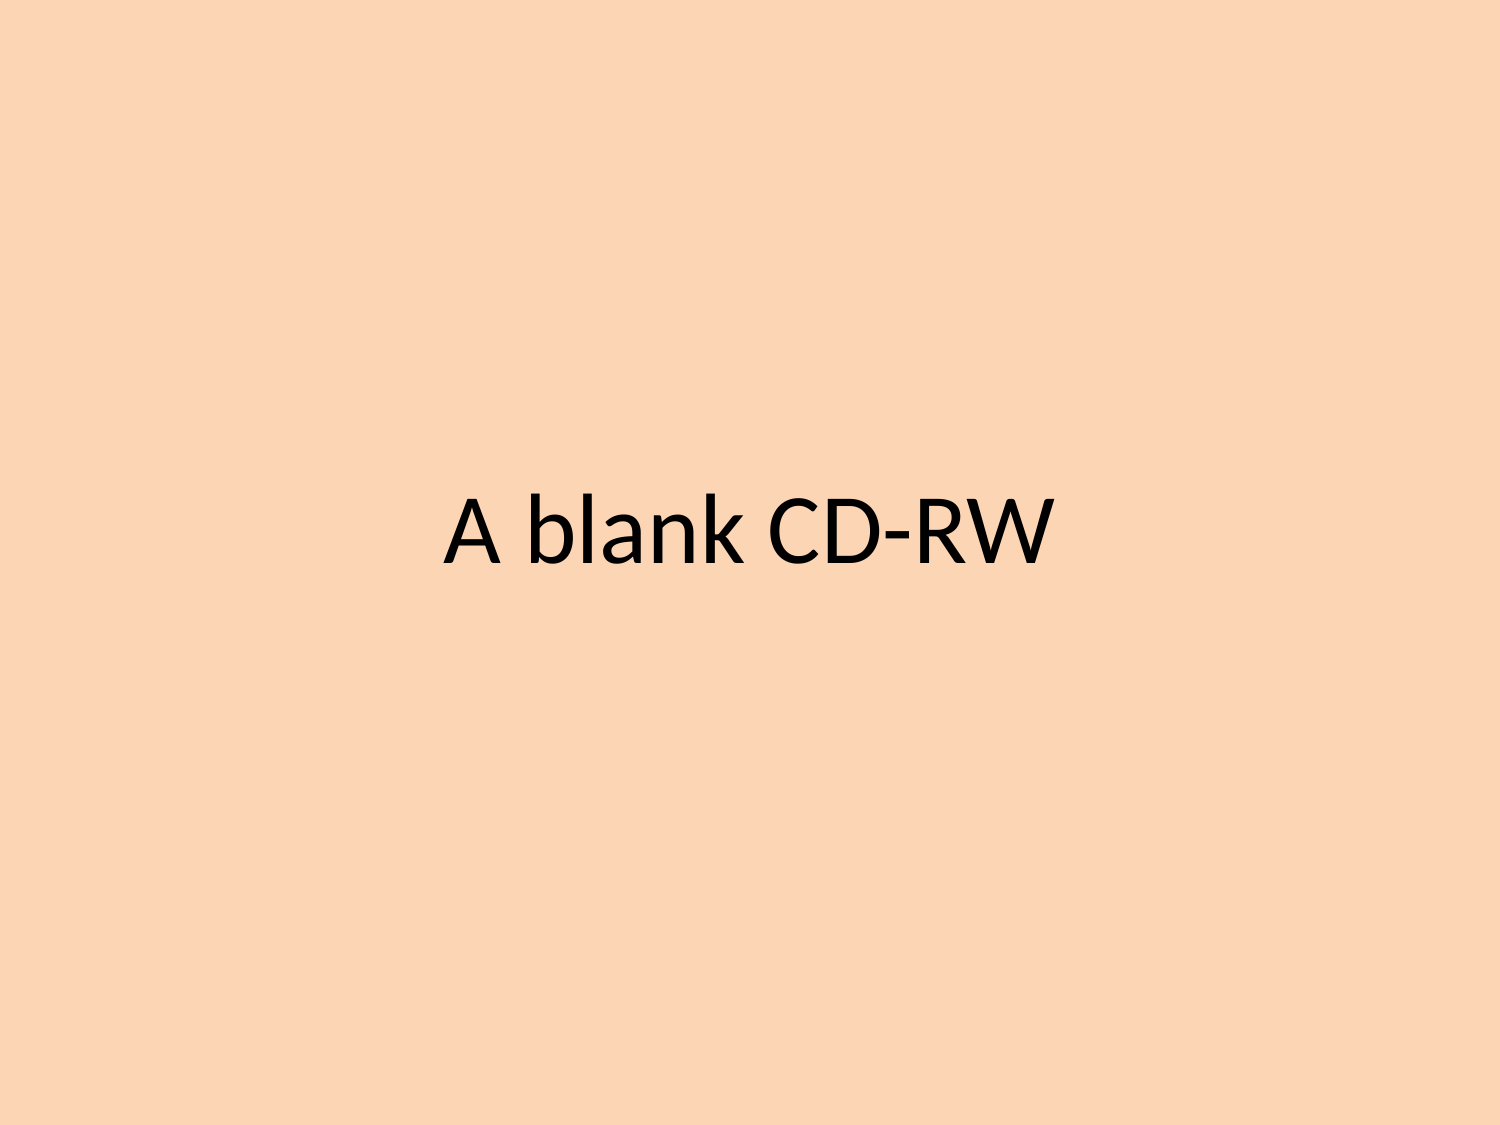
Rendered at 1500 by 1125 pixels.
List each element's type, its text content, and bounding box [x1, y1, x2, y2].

list A blank CD-RW [75, 262, 1425, 1005]
